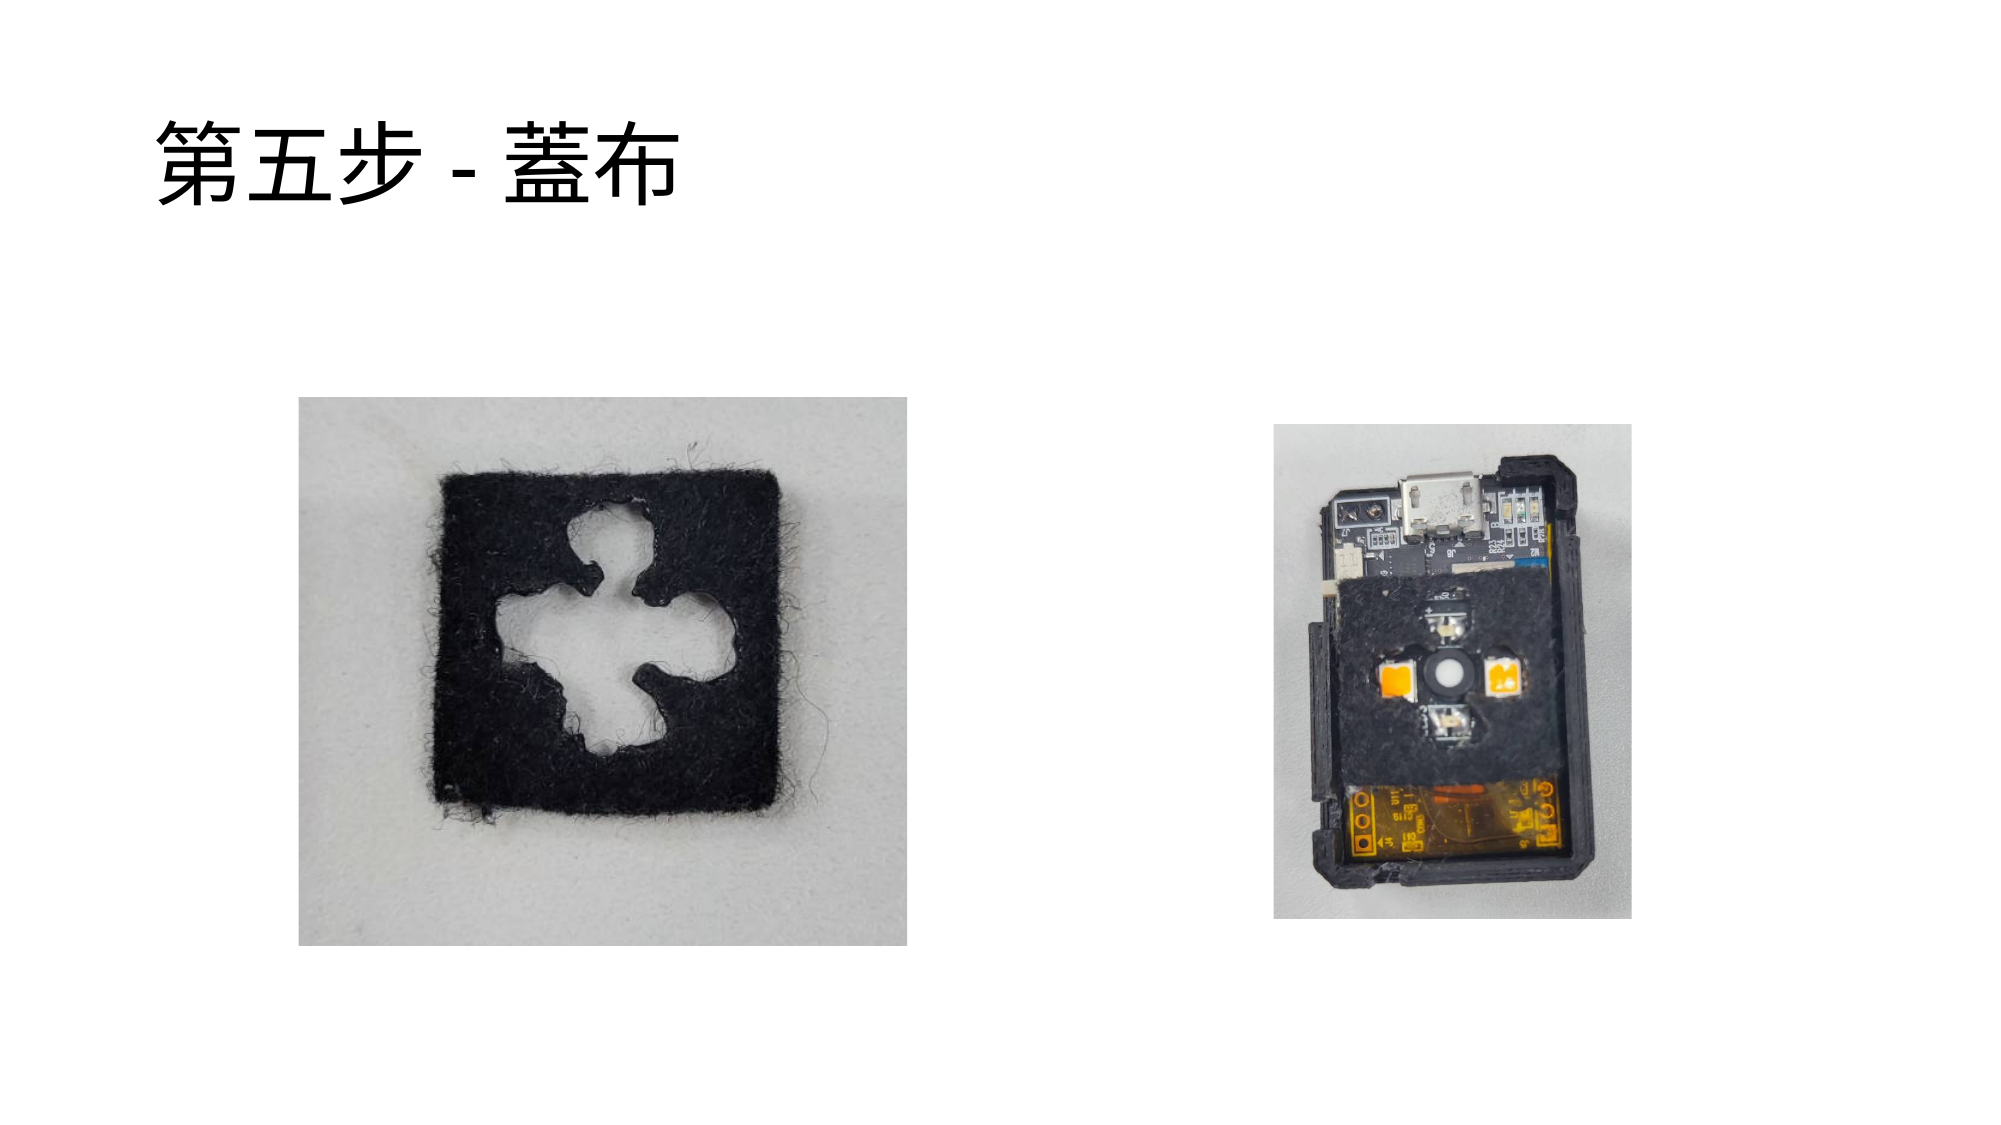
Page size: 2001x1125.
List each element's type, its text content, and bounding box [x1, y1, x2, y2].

picture [1273, 424, 1632, 919]
title 第五步-蓋布 [137, 59, 1863, 278]
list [298, 397, 908, 946]
